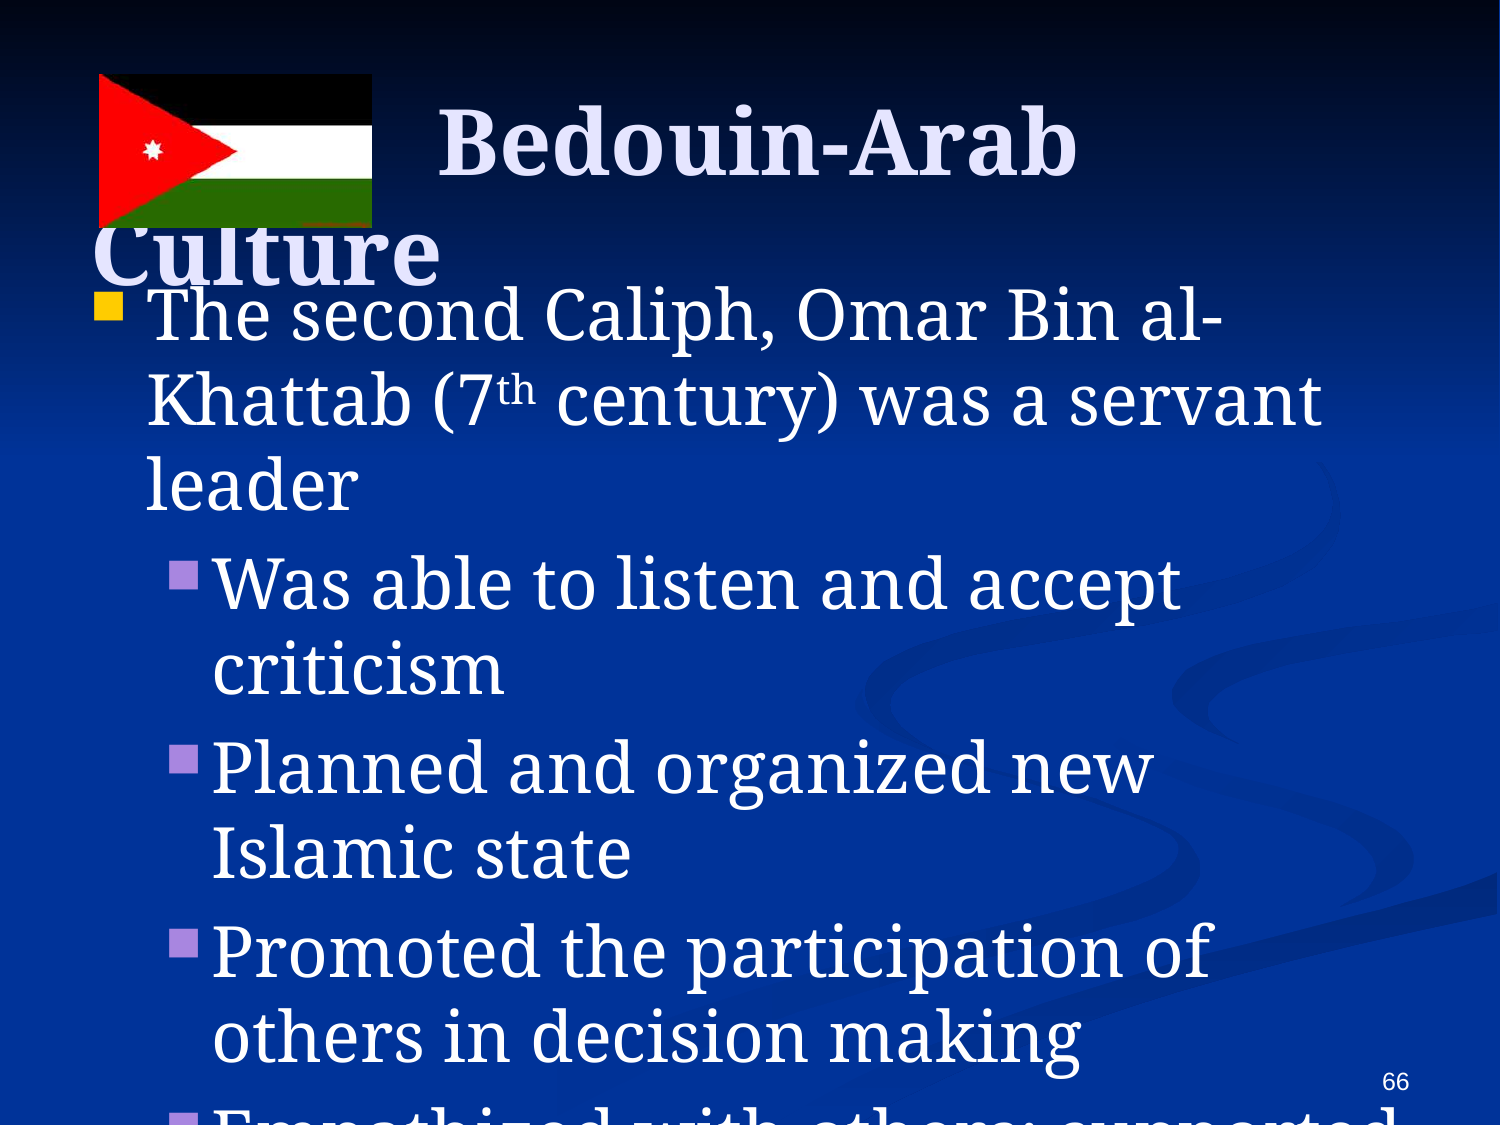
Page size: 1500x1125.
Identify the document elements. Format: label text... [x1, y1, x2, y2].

slide_number 66 [1074, 1024, 1426, 1104]
title Bedouin-Arab Culture [74, 44, 1426, 233]
picture [99, 74, 373, 228]
list The second Caliph, Omar Bin al-Khattab (7th century) was a servant leader Was able to listen and accept criticism Planned and organized new Islamic state Promoted the participation of others in decision making Empathized with others; supported the poor; provided pensions for soldiers [74, 262, 1426, 1006]
